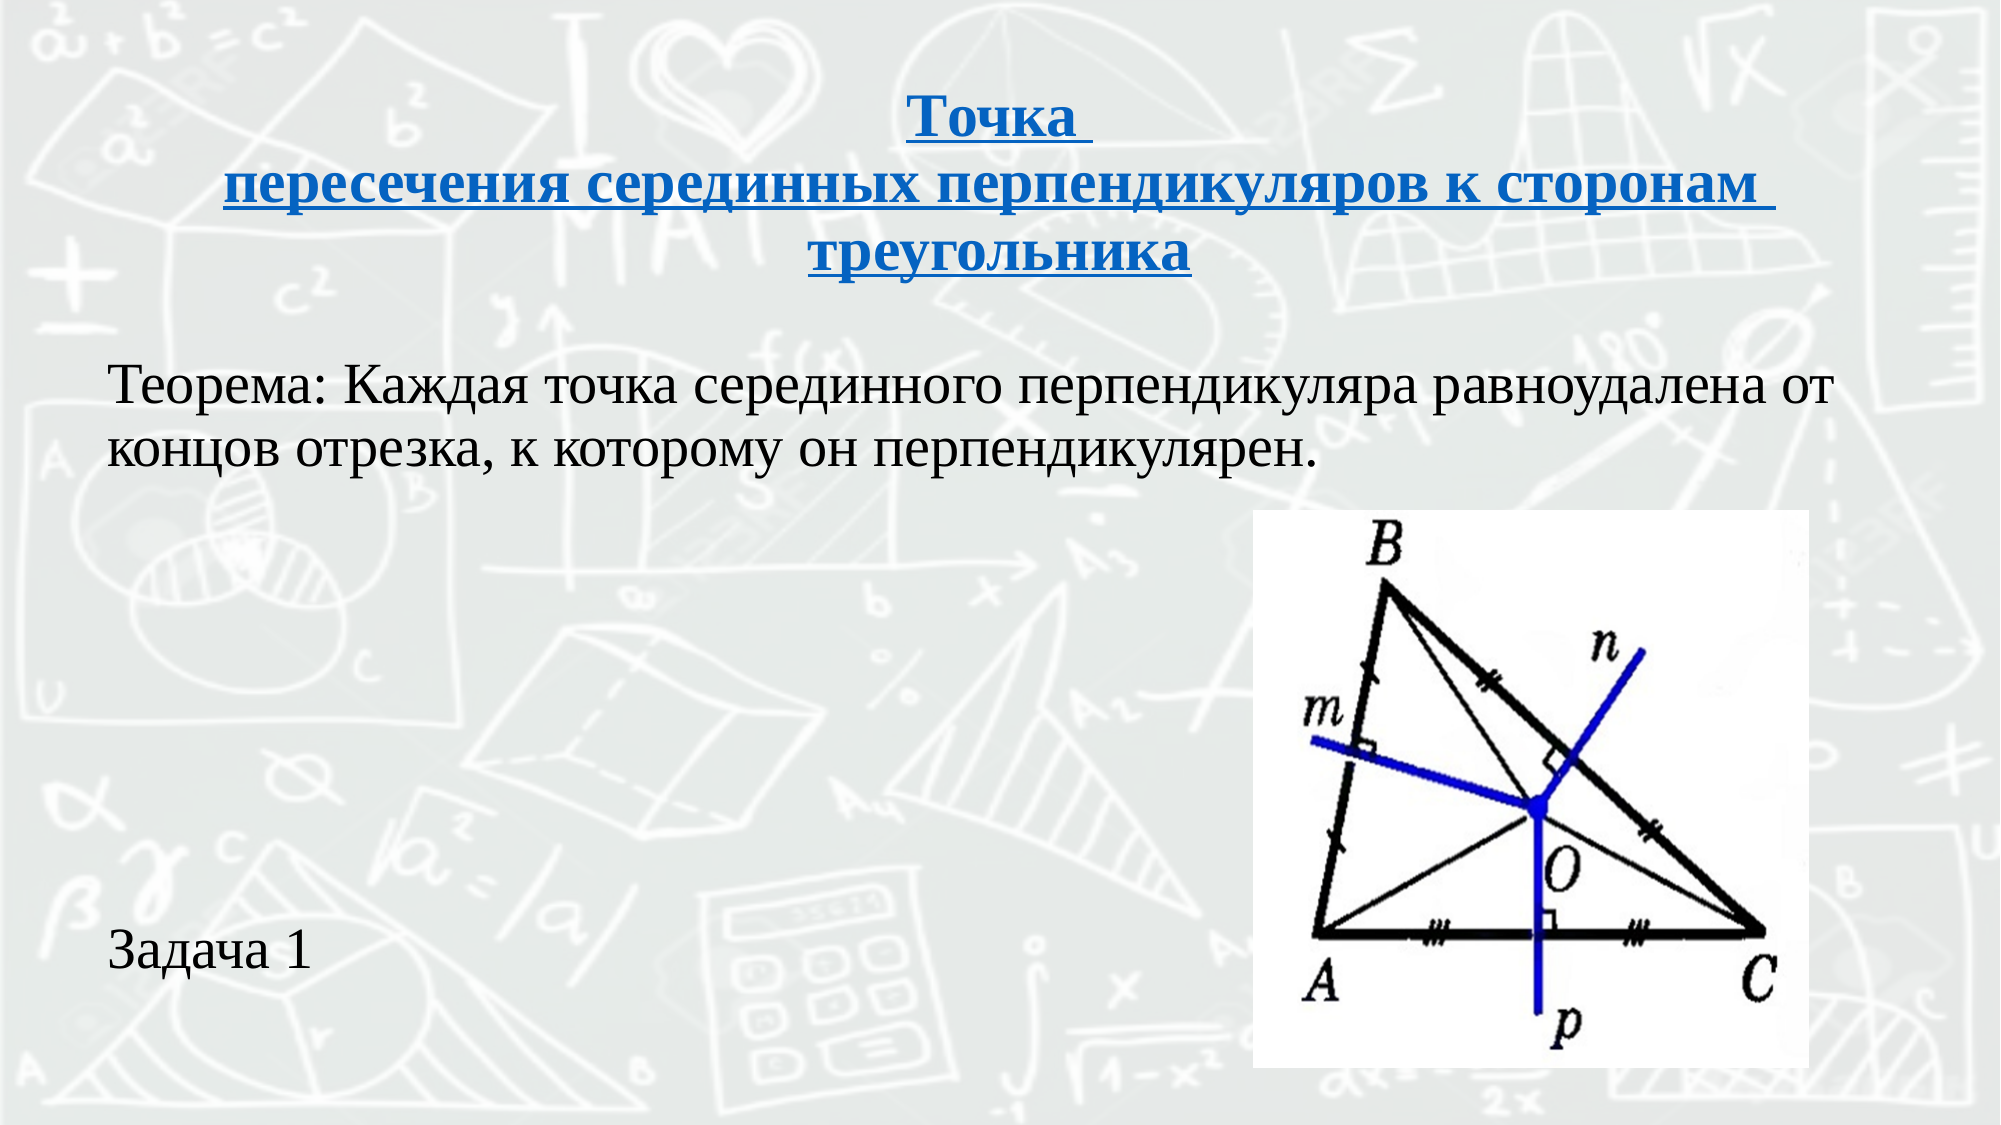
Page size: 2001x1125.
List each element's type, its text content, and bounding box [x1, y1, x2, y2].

picture [1253, 510, 1809, 1068]
list Теорема: Каждая точка серединного перпендикуляра равноудалена от концов отрезка, к которому он перпендикулярен. Задача 1 [92, 345, 1908, 1068]
title Точка пересечения серединных перпендикуляров к сторонам треугольника [137, 74, 1863, 292]
